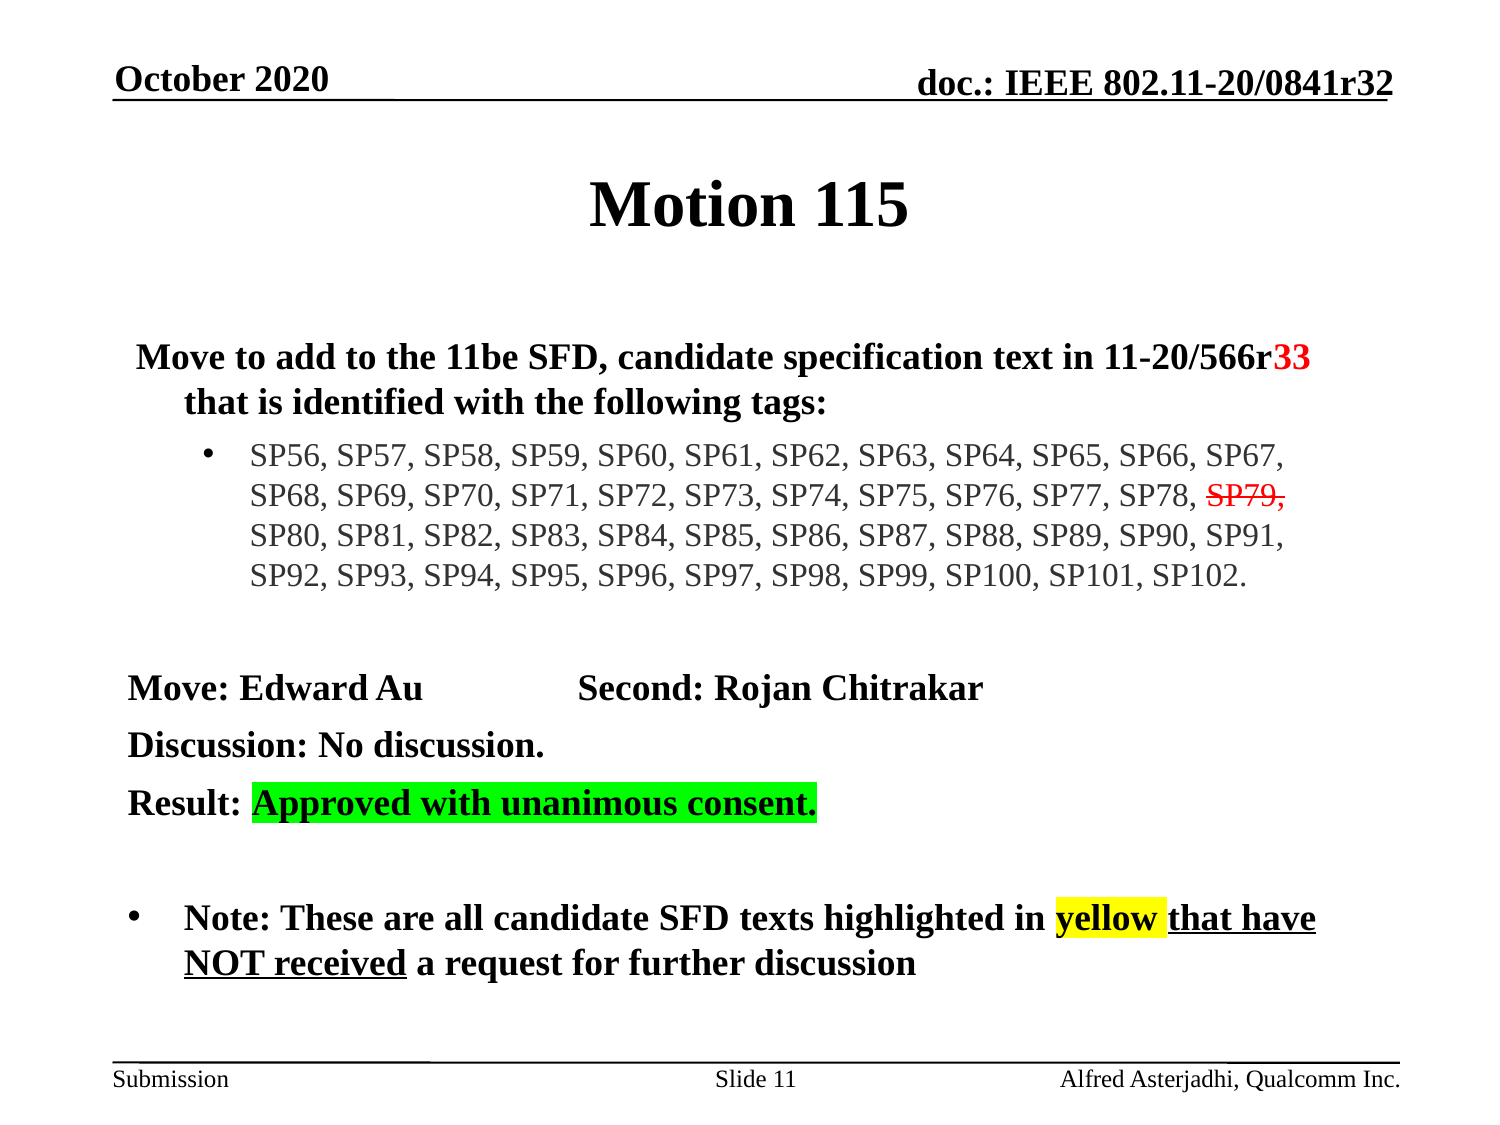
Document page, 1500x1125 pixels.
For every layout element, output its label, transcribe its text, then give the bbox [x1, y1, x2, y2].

footer Alfred Asterjadhi, Qualcomm Inc. [878, 1061, 1402, 1093]
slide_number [114, 54, 423, 100]
title Motion 115 [112, 112, 1388, 288]
list Move to add to the 11be SFD, candidate specification text in 11-20/566r33 that is identified with the following tags: SP56, SP57, SP58, SP59, SP60, SP61, SP62, SP63, SP64, SP65, SP66, SP67, SP68, SP69, SP70, SP71, SP72, SP73, SP74, SP75, SP76, SP77, SP78, SP79, SP80, SP81, SP82, SP83, SP84, SP85, SP86, SP87, SP88, SP89, SP90, SP91, SP92, SP93, SP94, SP95, SP96, SP97, SP98, SP99, SP100, SP101, SP102. Move: Edward Au Second: Rojan Chitrakar Discussion: No discussion. Result: Approved with unanimous consent. Note: These are all candidate SFD texts highlighted in yellow that have NOT received a request for further discussion [112, 324, 1388, 1000]
slide_number Slide 11 [712, 1061, 800, 1123]
